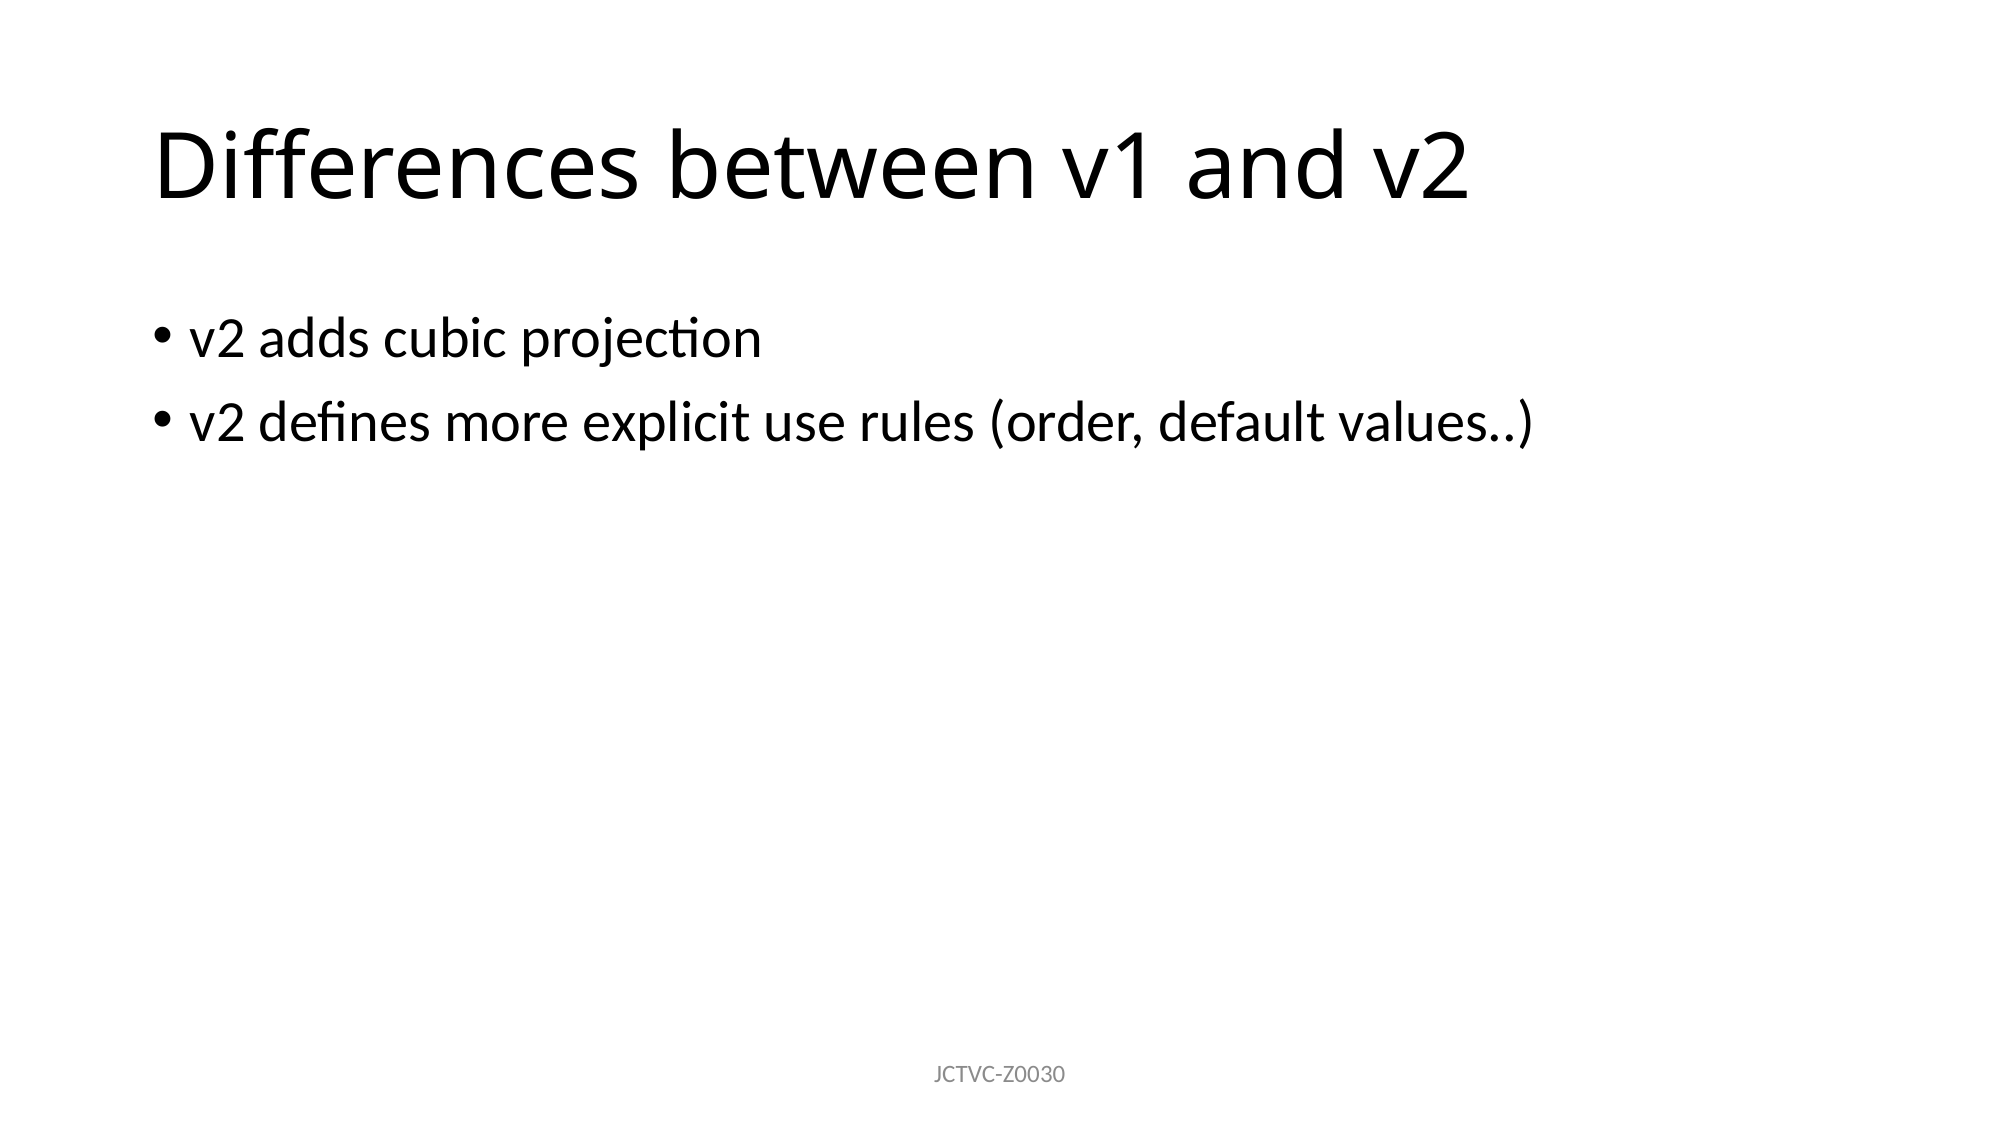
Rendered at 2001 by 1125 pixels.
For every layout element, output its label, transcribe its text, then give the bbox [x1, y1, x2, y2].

footer JCTVC-Z0030 [662, 1042, 1338, 1103]
title Differences between v1 and v2 [137, 59, 1863, 278]
list v2 adds cubic projection v2 defines more explicit use rules (order, default values..) [137, 299, 1863, 1014]
